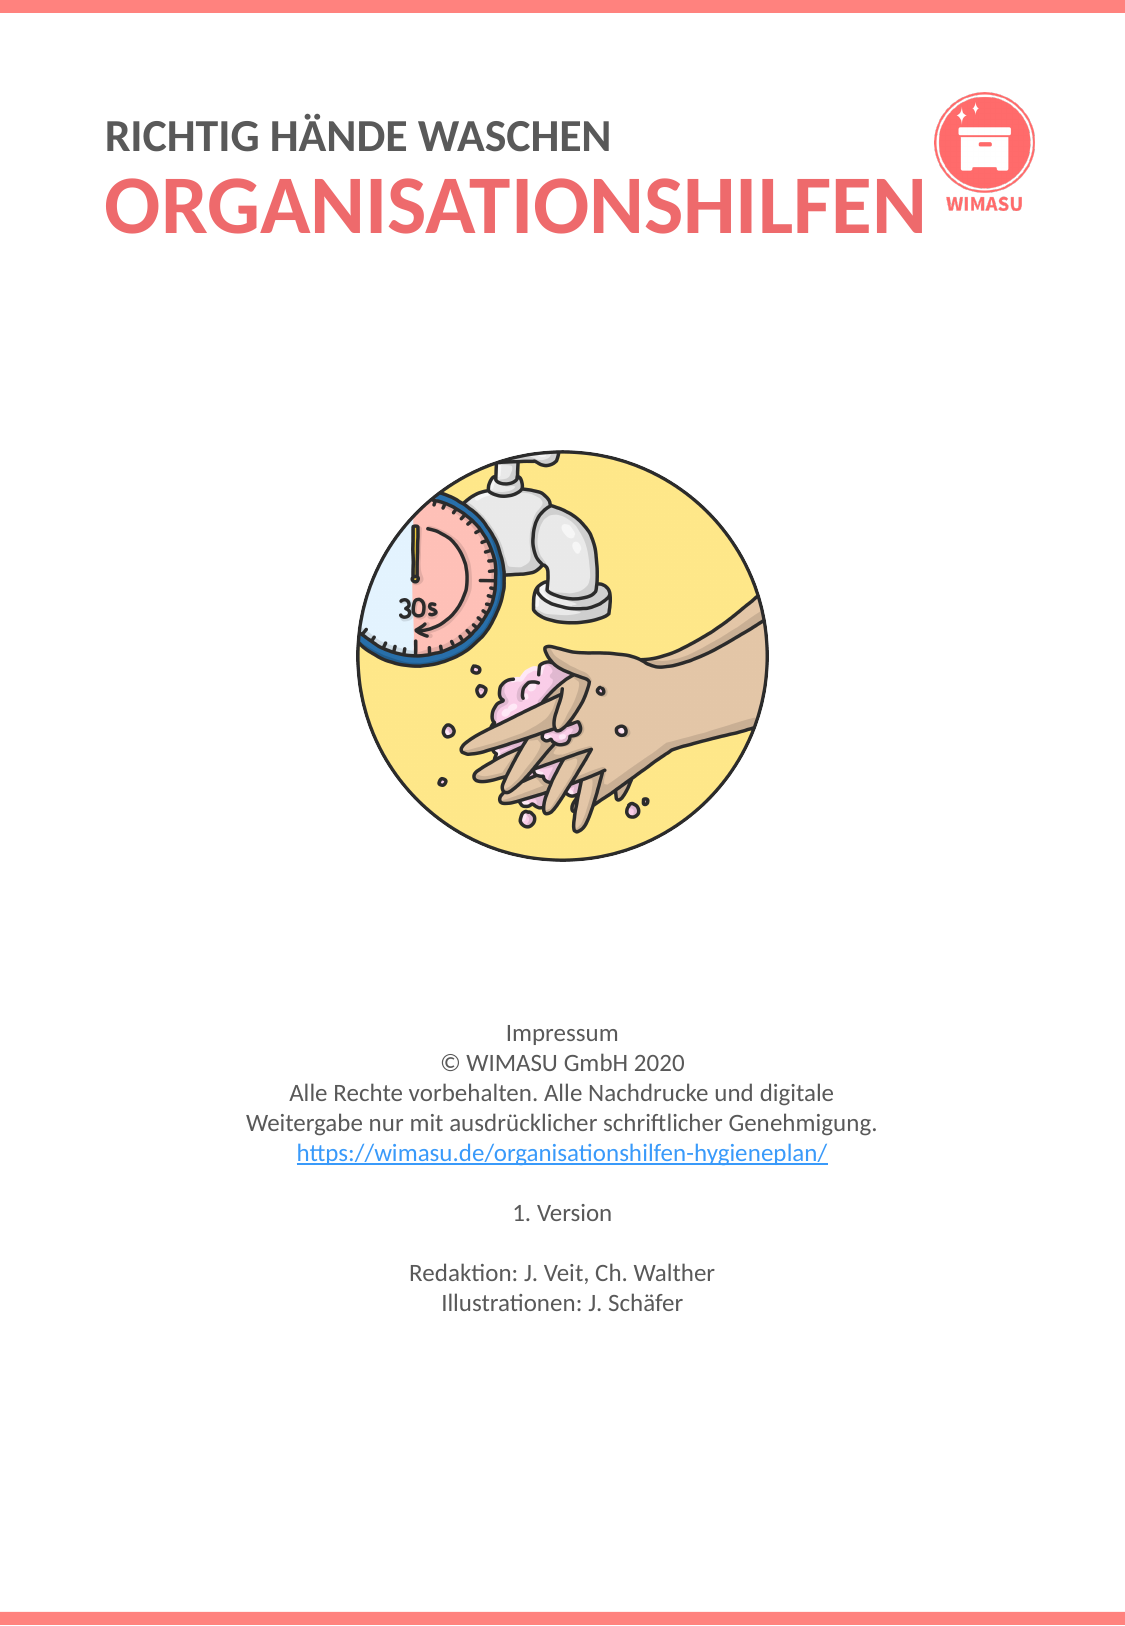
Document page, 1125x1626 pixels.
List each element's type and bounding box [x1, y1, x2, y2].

picture [356, 450, 769, 862]
picture [934, 92, 1035, 211]
